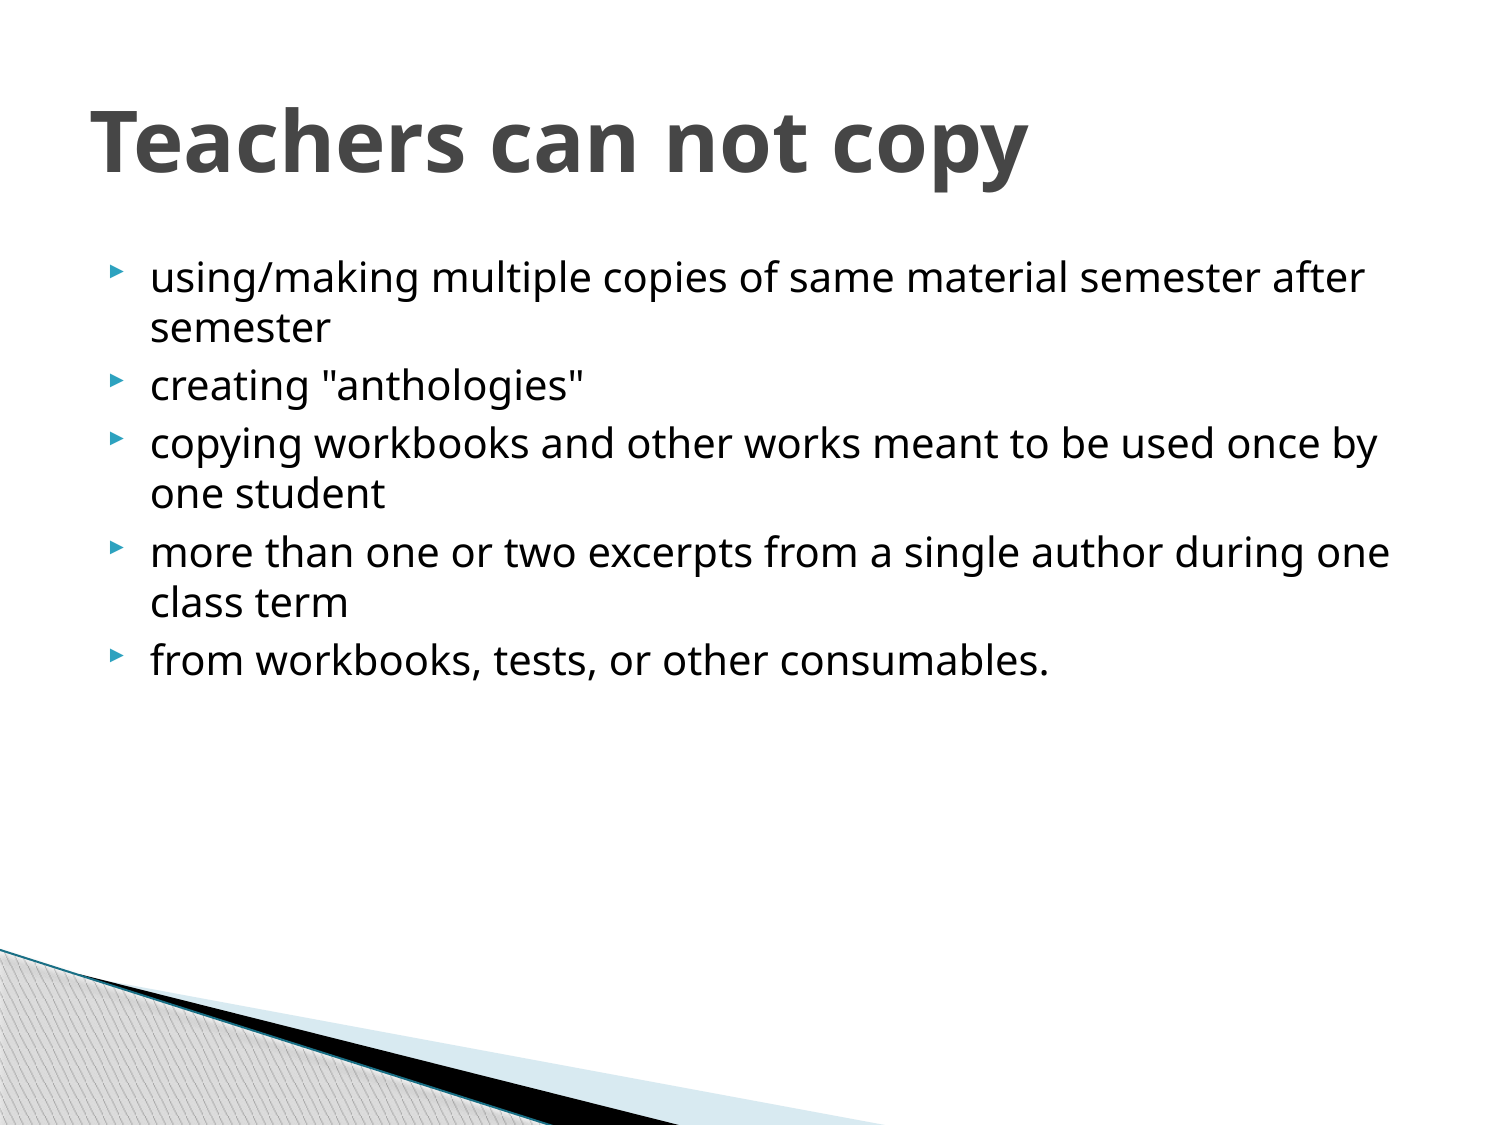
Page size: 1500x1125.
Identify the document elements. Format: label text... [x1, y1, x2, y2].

title Teachers can not copy [75, 45, 1425, 233]
list using/making multiple copies of same material semester after semester creating "anthologies" copying workbooks and other works meant to be used once by one student more than one or two excerpts from a single author during one class term from workbooks, tests, or other consumables. [75, 243, 1425, 986]
